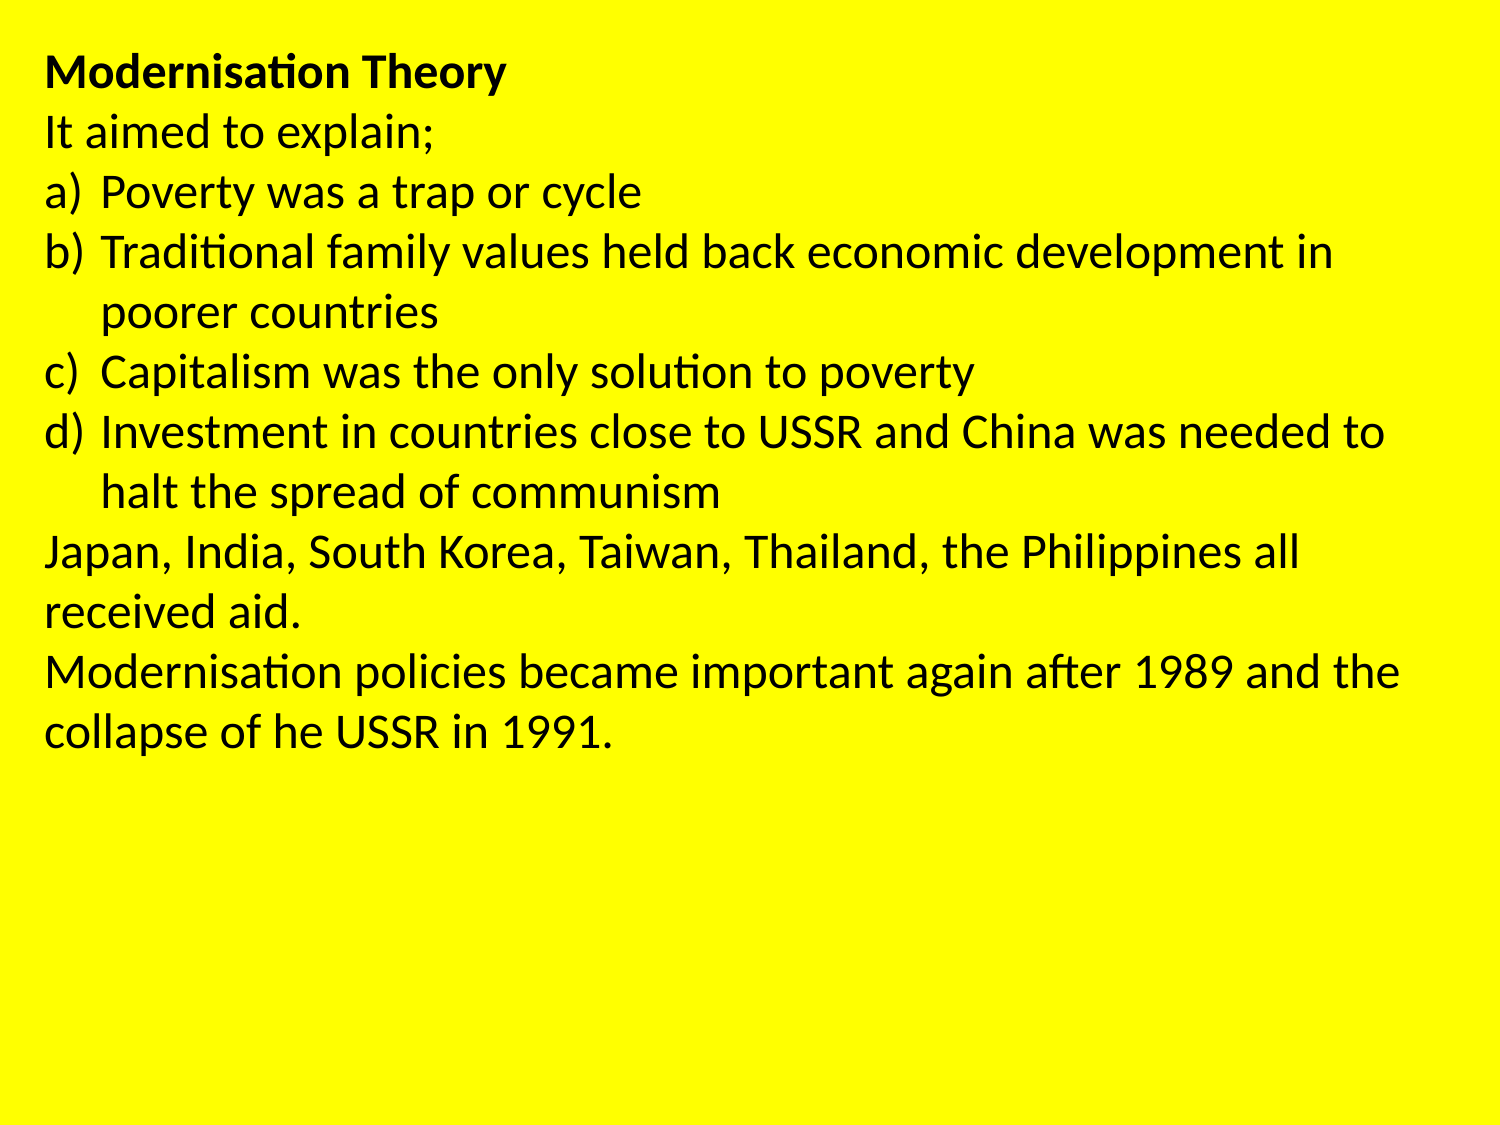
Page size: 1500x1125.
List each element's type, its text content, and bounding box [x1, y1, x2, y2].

text_box Modernisation Theory It aimed to explain; Poverty was a trap or cycle Traditional family values held back economic development in poorer countries Capitalism was the only solution to poverty Investment in countries close to USSR and China was needed to halt the spread of communism Japan, India, South Korea, Taiwan, Thailand, the Philippines all received aid. Modernisation policies became important again after 1989 and the collapse of he USSR in 1991. [29, 30, 1459, 766]
